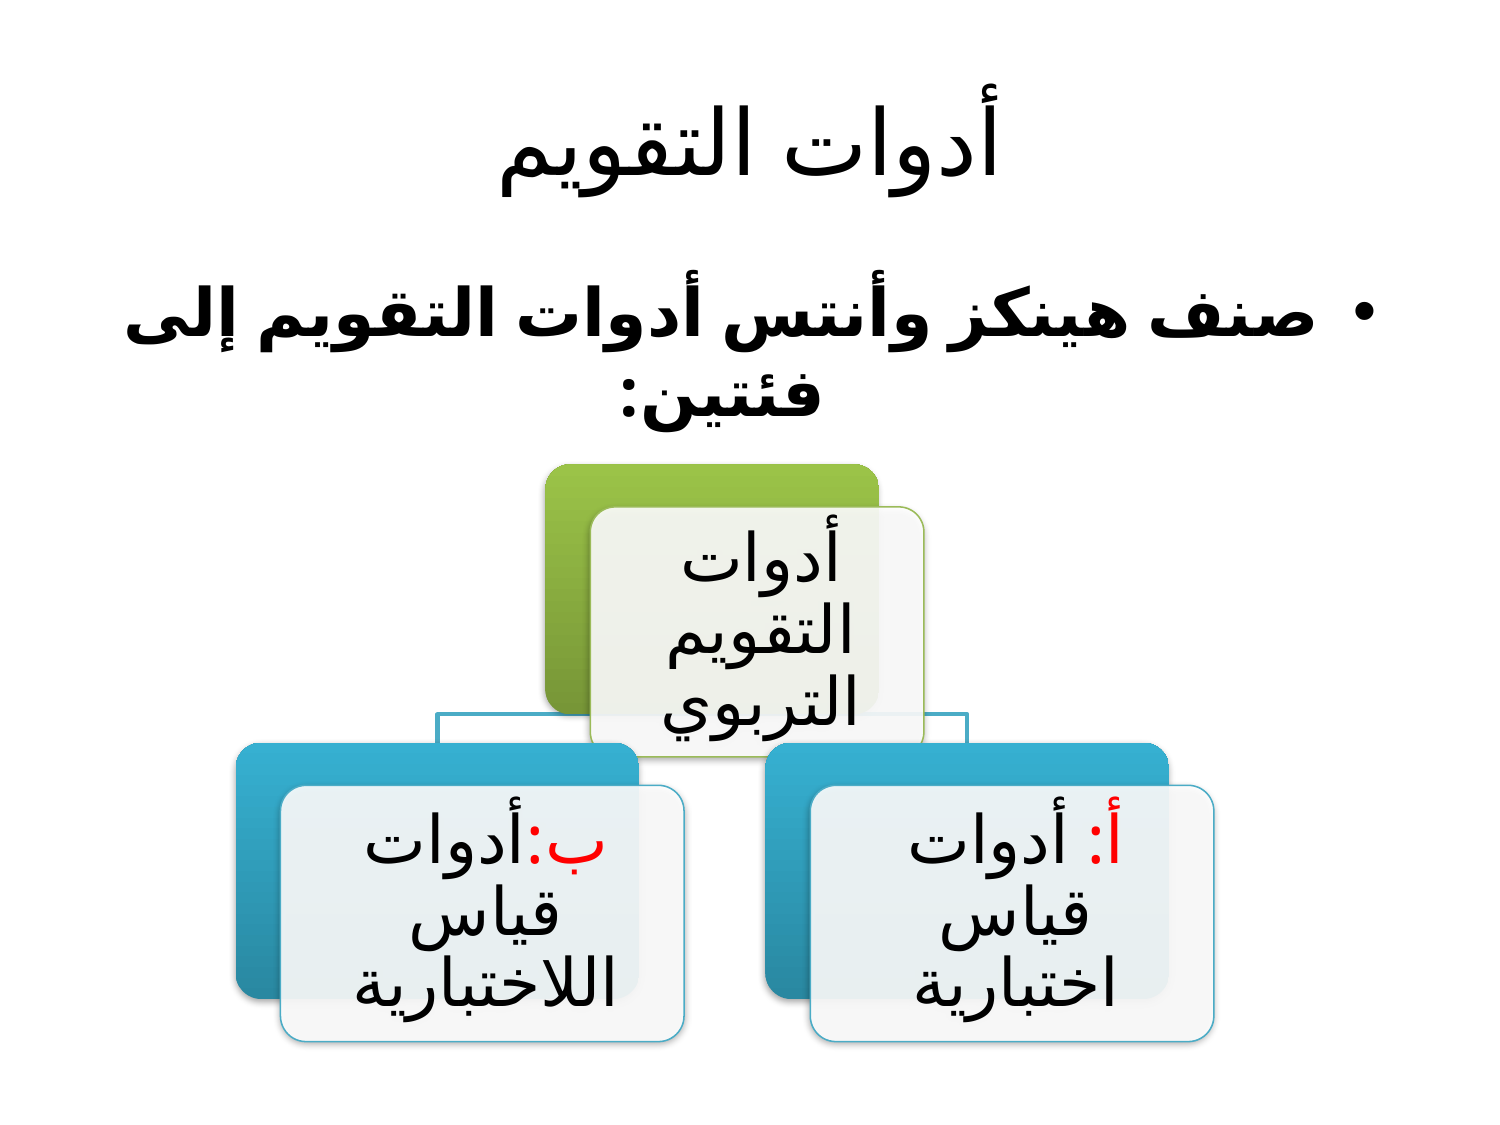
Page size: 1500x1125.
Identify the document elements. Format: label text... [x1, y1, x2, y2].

title أدوات التقويم [75, 45, 1425, 233]
list صنف هينكز وأنتس أدوات التقويم إلى فئتين: [75, 262, 1425, 1005]
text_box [105, 374, 1383, 1042]
